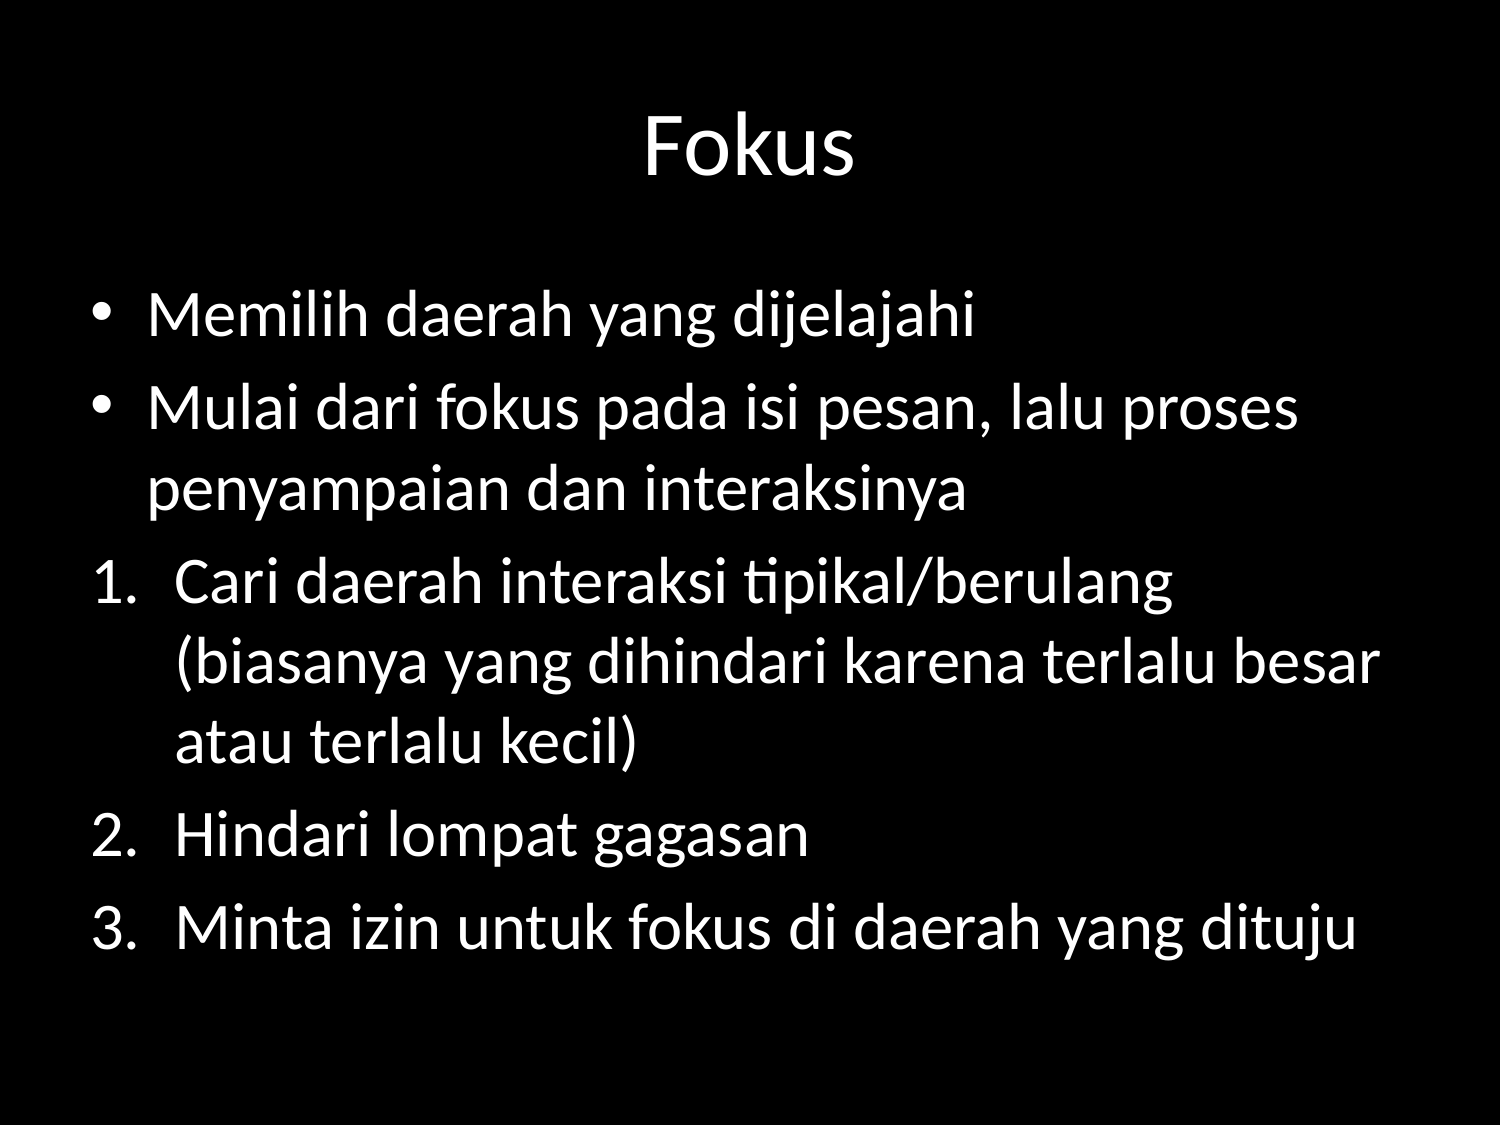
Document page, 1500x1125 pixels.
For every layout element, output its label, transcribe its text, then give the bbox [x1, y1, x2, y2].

title Fokus [75, 45, 1425, 233]
list Memilih daerah yang dijelajahi Mulai dari fokus pada isi pesan, lalu proses penyampaian dan interaksinya Cari daerah interaksi tipikal/berulang (biasanya yang dihindari karena terlalu besar atau terlalu kecil) Hindari lompat gagasan Minta izin untuk fokus di daerah yang dituju [75, 262, 1425, 1005]
